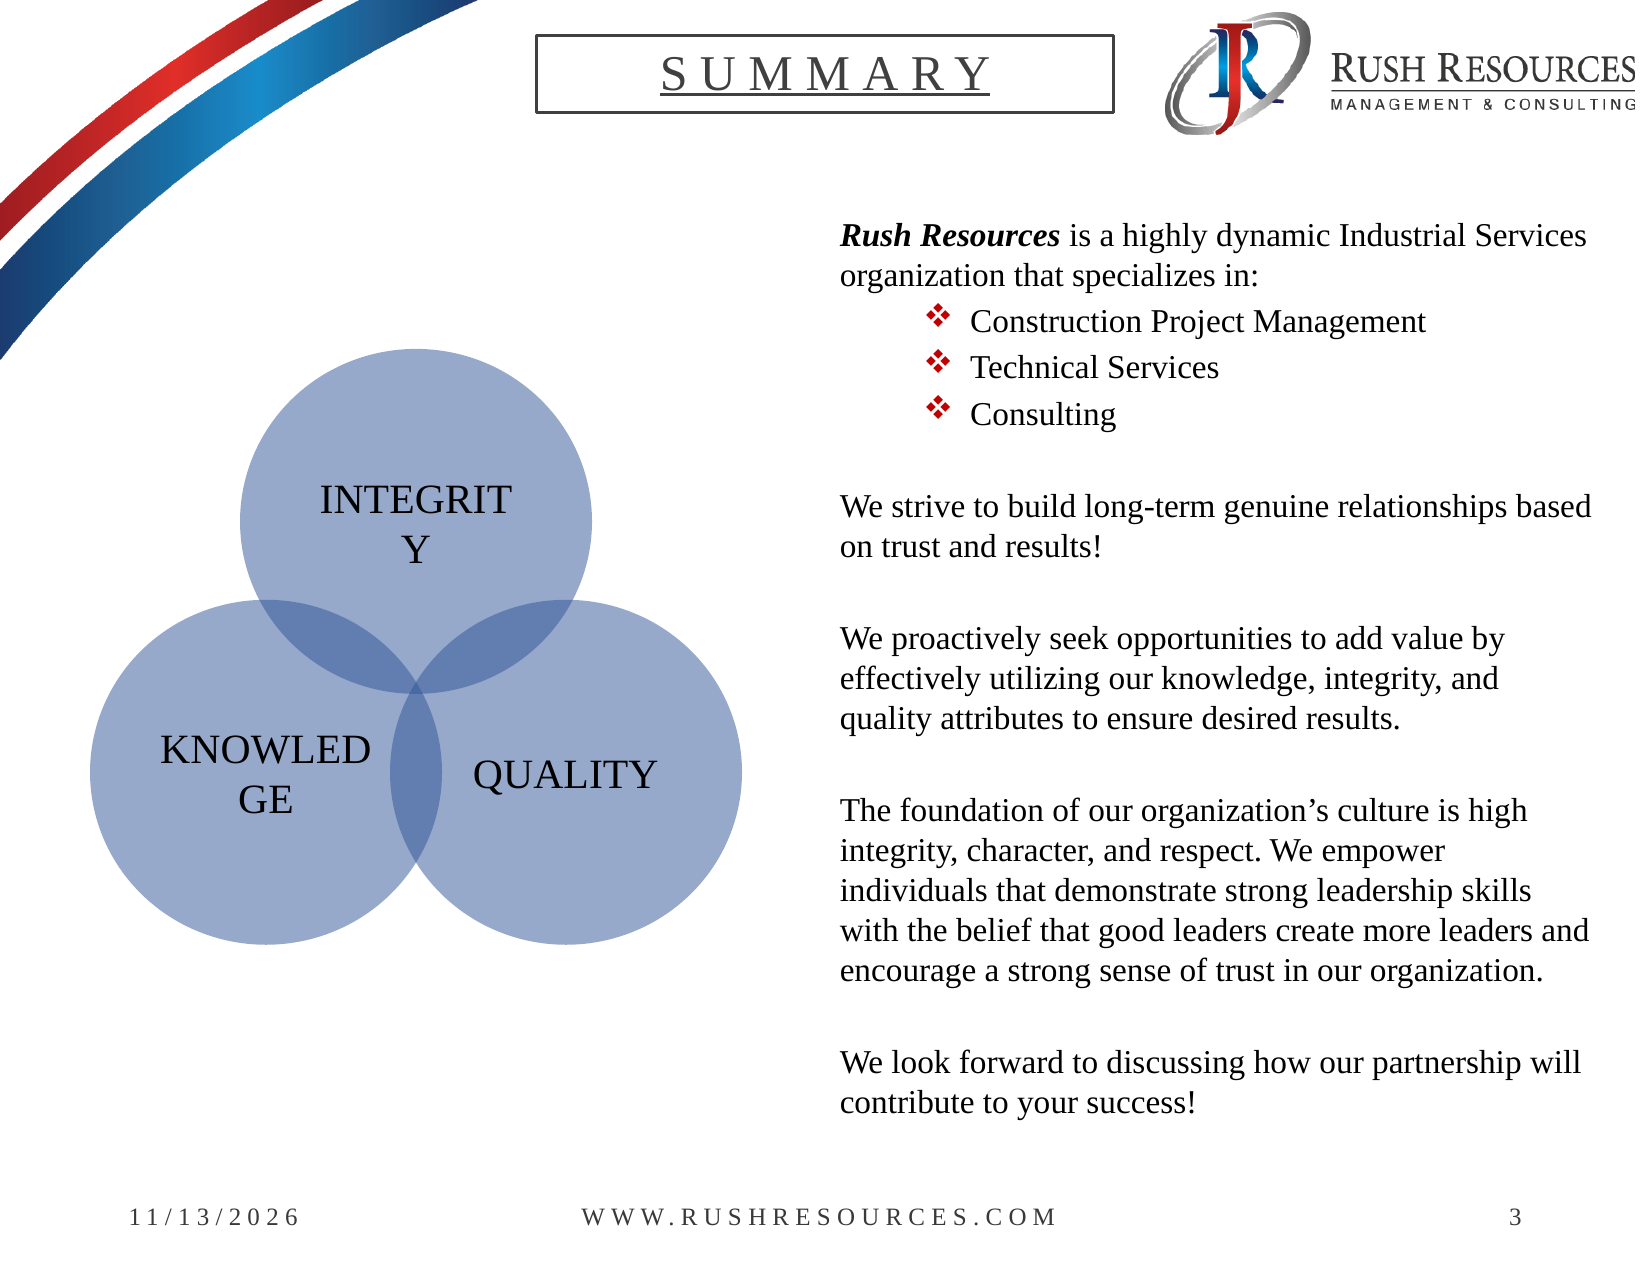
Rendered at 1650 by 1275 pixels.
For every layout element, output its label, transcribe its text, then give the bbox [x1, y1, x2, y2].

text_box Rush Resources is a highly dynamic Industrial Services organization that specializes in: Construction Project Management Technical Services Consulting We strive to build long-term genuine relationships based on trust and results! We proactively seek opportunities to add value by effectively utilizing our knowledge, integrity, and quality attributes to ensure desired results. The foundation of our organization’s culture is high integrity, character, and respect. We empower individuals that demonstrate strong leadership skills with the belief that good leaders create more leaders and encourage a strong sense of trust in our organization. We look forward to discussing how our partnership will contribute to your success! [825, 205, 1612, 1128]
picture [0, 0, 479, 360]
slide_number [113, 1181, 484, 1250]
slide_number 3 [1165, 1181, 1537, 1250]
picture [1165, 12, 1635, 135]
footer WWW.RUSHRESOURCES.COM [484, 1181, 1165, 1250]
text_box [89, 348, 743, 945]
text_box SUMMARY [536, 35, 1114, 113]
